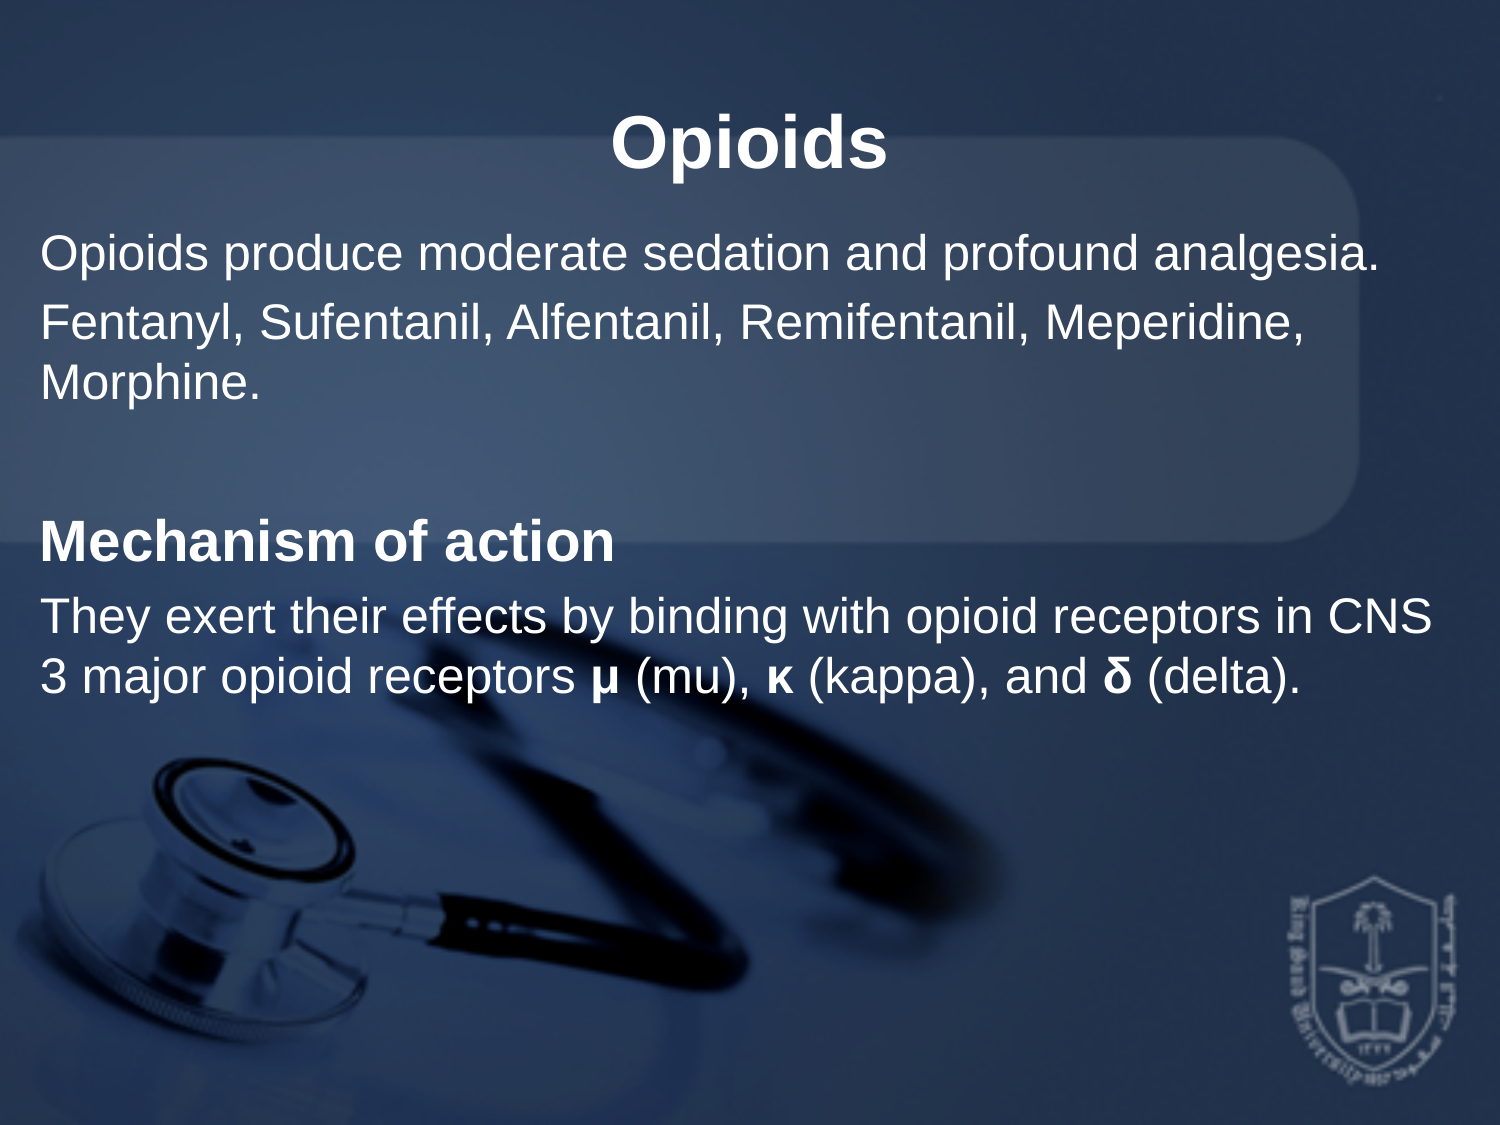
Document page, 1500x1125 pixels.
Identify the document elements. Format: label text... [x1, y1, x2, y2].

list Opioids produce moderate sedation and profound analgesia. Fentanyl, Sufentanil, Alfentanil, Remifentanil, Meperidine, Morphine. Mechanism of action They exert their effects by binding with opioid receptors in CNS 3 major opioid receptors μ (mu), κ (kappa), and δ (delta). [24, 212, 1500, 955]
picture [0, 0, 1500, 1125]
title Opioids [75, 45, 1425, 212]
